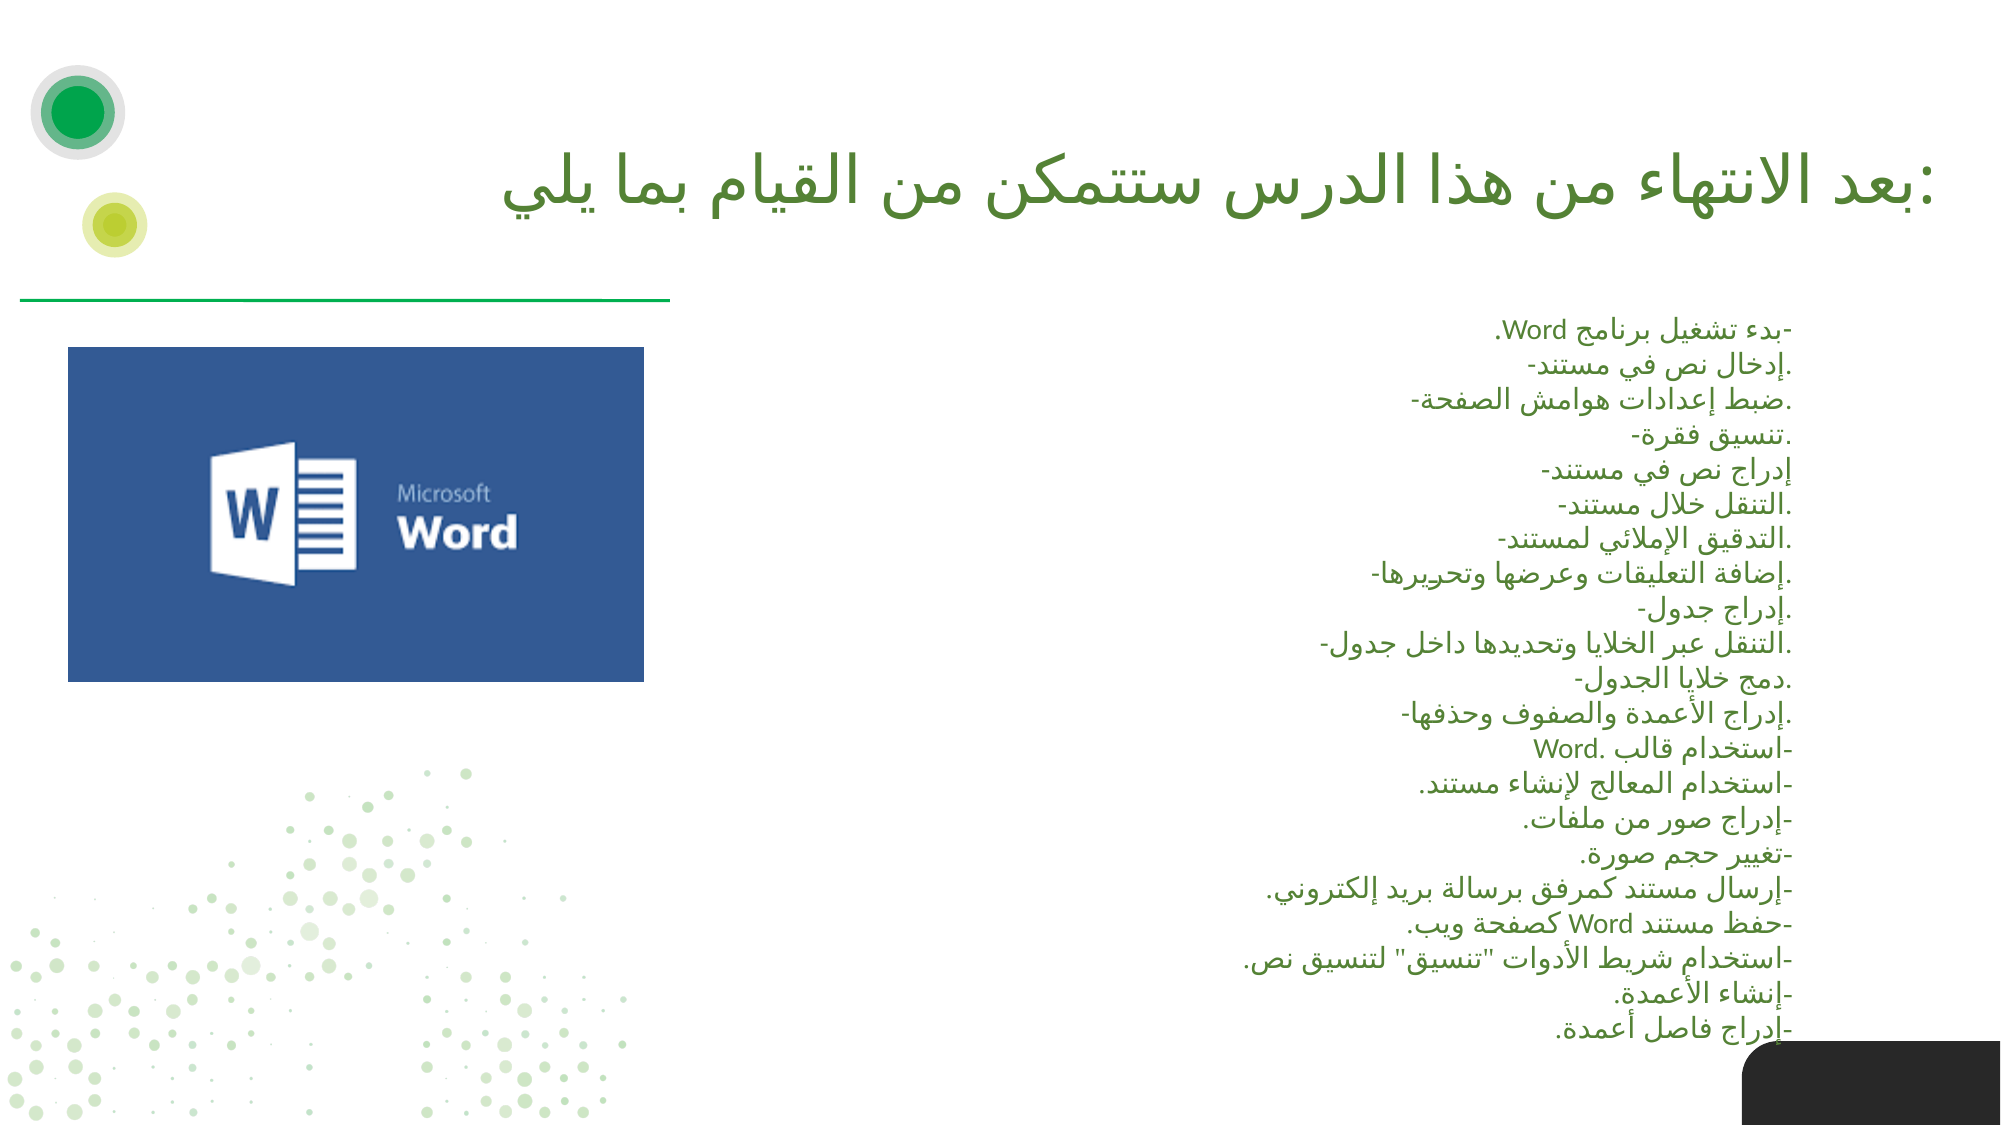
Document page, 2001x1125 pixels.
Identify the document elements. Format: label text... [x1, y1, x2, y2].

text_box -بدء تشغيل برنامج Word. -إدخال نص في مستند. -ضبط إعدادات هوامش الصفحة. -تنسيق فقرة. -إدراج نص في مستند -التنقل خلال مستند. -التدقيق الإملائي لمستند. -إضافة التعليقات وعرضها وتحريرها. -إدراج جدول. -التنقل عبر الخلايا وتحديدها داخل جدول. -دمج خلايا الجدول. -إدراج الأعمدة والصفوف وحذفها. -استخدام قالب .Word -استخدام المعالج لإنشاء مستند. -إدراج صور من ملفات. -تغيير حجم صورة. -إرسال مستند كمرفق برسالة بريد إلكتروني. -حفظ مستند Word كصفحة ويب. -استخدام شريط الأدوات "تنسيق" لتنسيق نص. -إنشاء الأعمدة. -إدراج فاصل أعمدة. [658, 302, 1808, 1052]
picture [68, 347, 644, 682]
title بعد الانتهاء من هذا الدرس ستتمكن من القيام بما يلي: [480, 51, 1958, 303]
